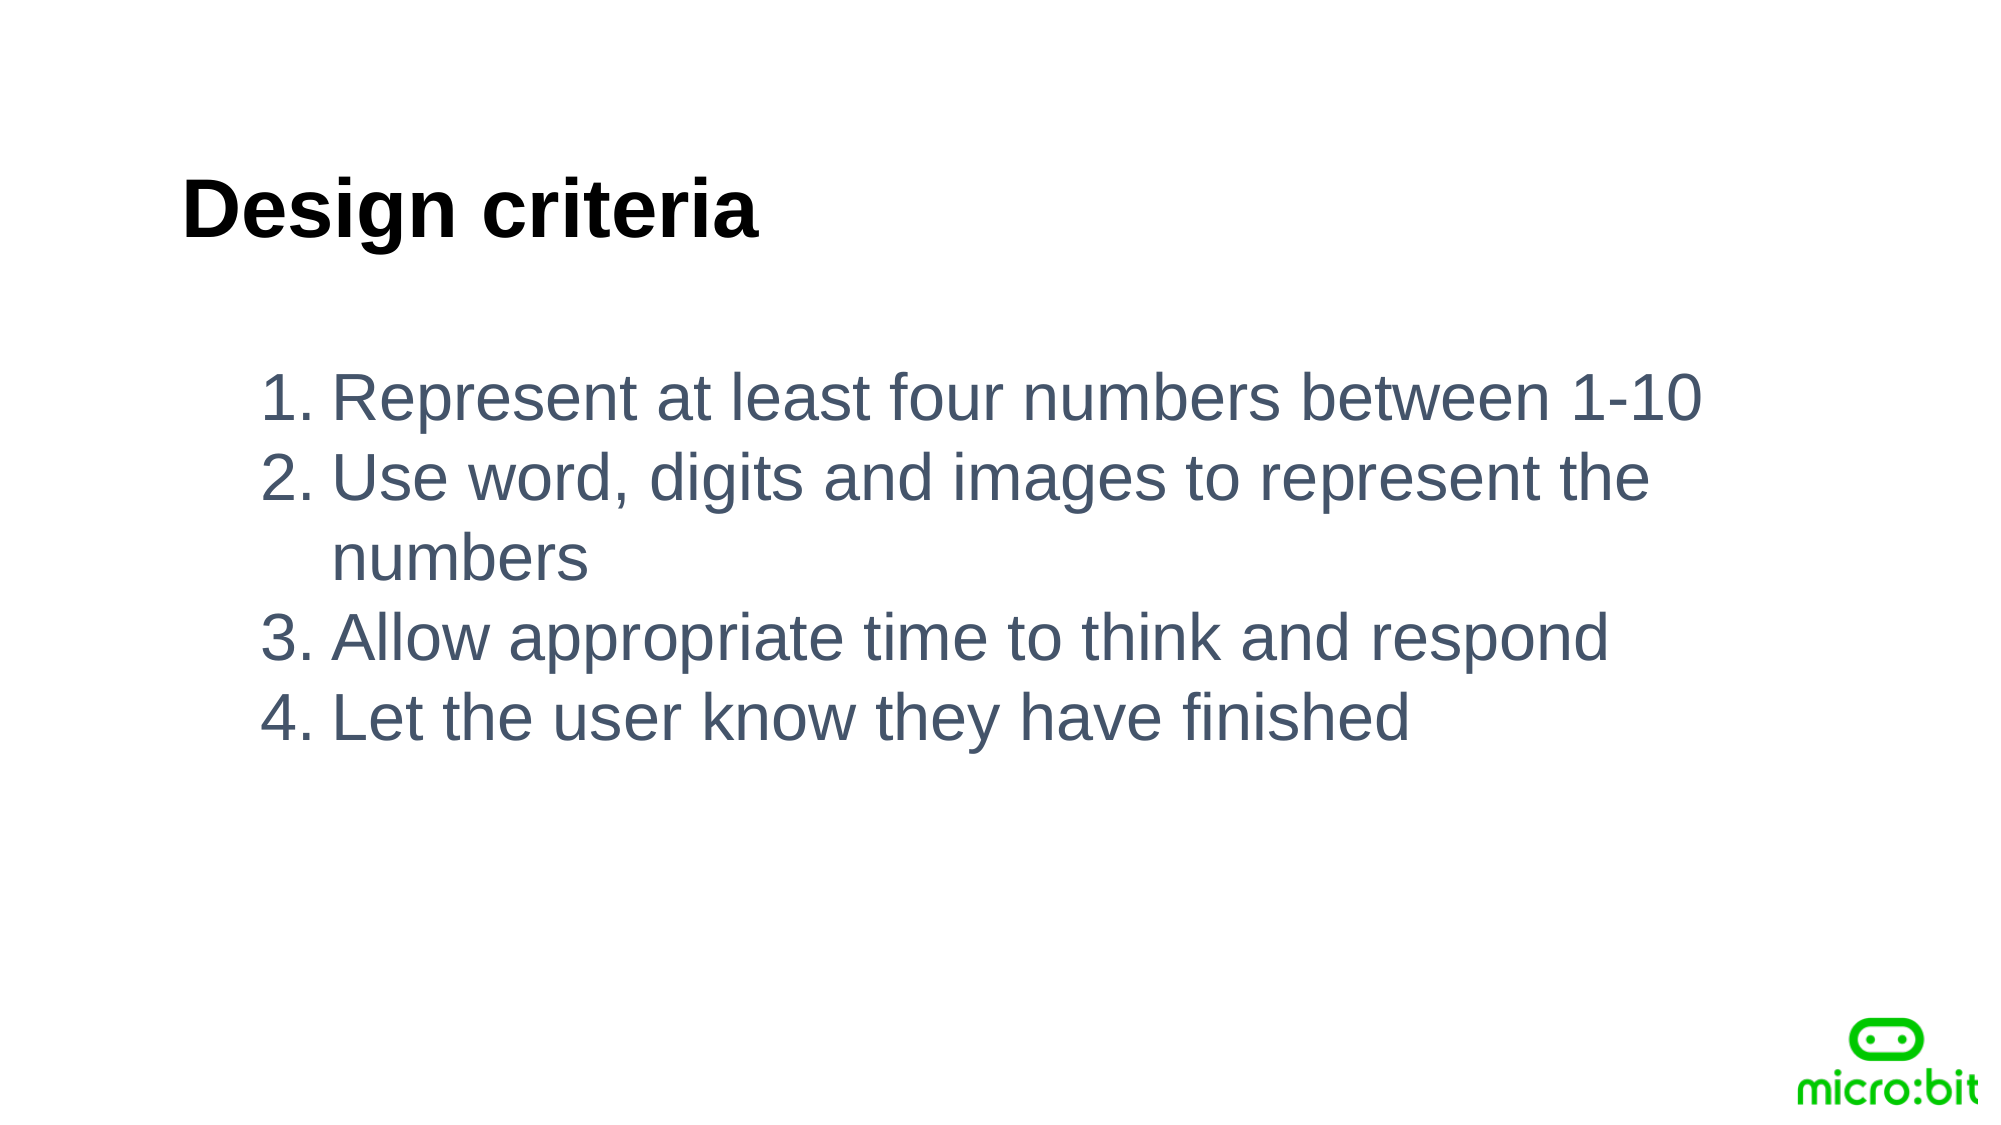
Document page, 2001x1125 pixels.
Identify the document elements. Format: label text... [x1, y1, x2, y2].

picture [1797, 1017, 1978, 1106]
text_box Design criteria Represent at least four numbers between 1-10 Use word, digits and images to represent the numbers Allow appropriate time to think and respond Let the user know they have finished [166, 60, 1918, 884]
